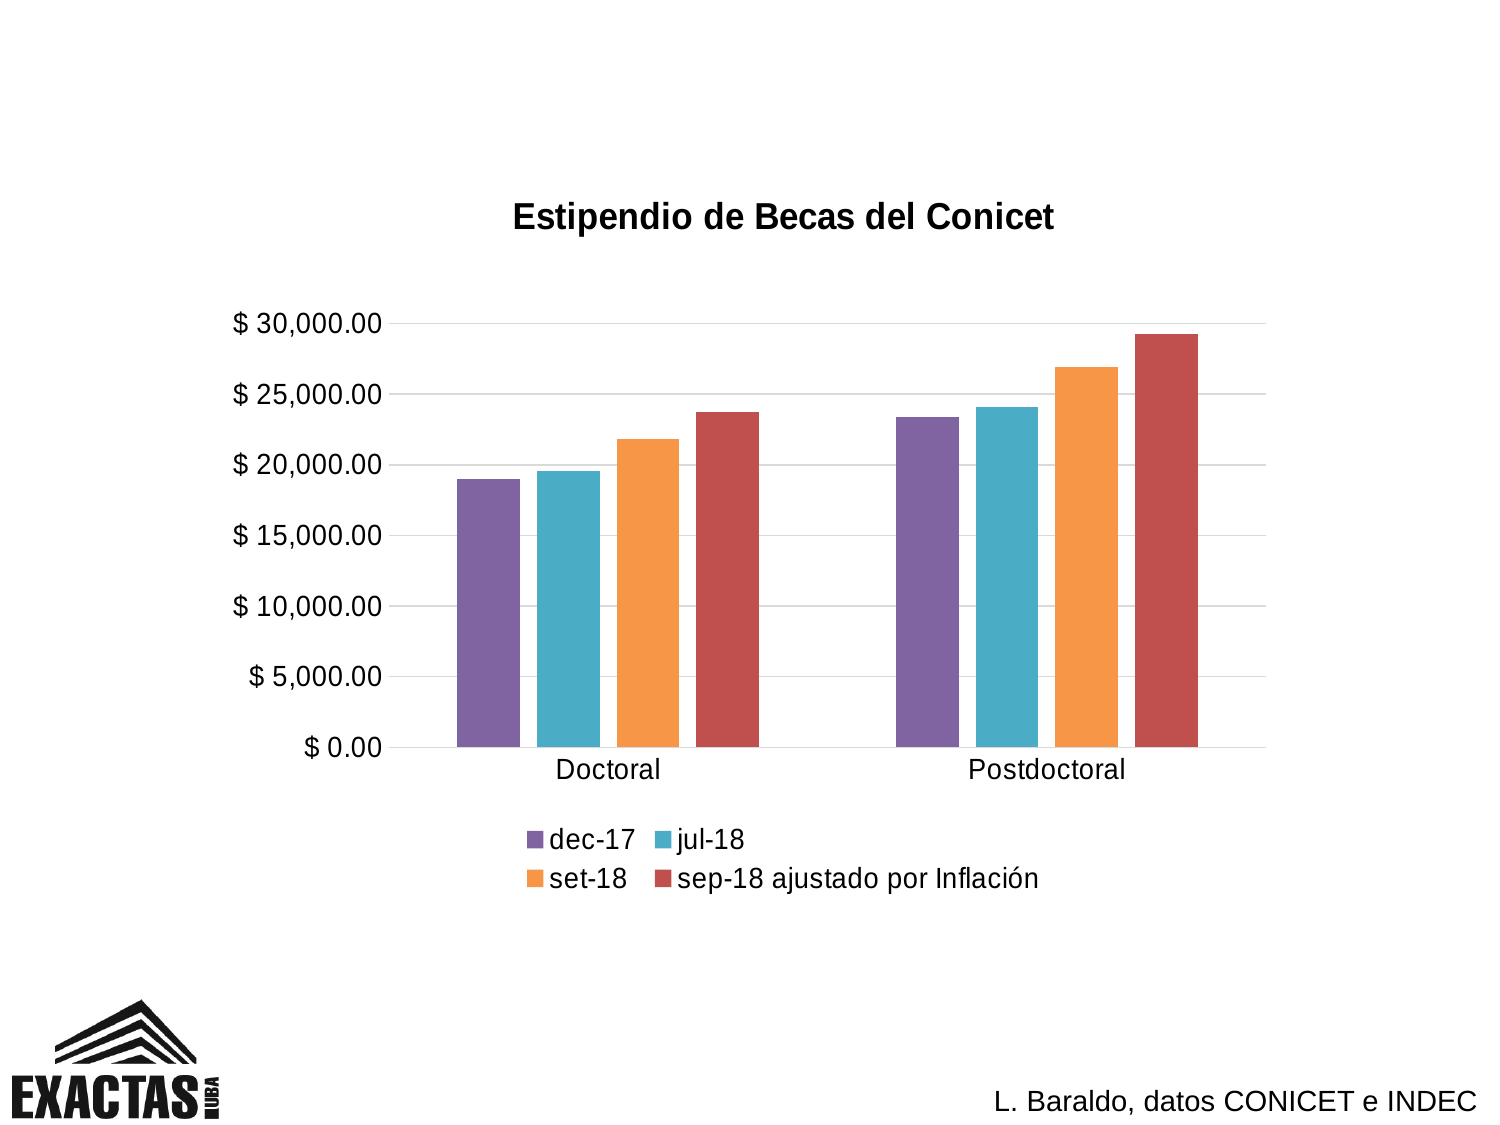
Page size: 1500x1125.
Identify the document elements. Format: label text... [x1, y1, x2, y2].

chart [232, 183, 1268, 902]
picture [12, 999, 219, 1119]
text_box L. Baraldo, datos CONICET e INDEC [979, 1074, 1500, 1125]
